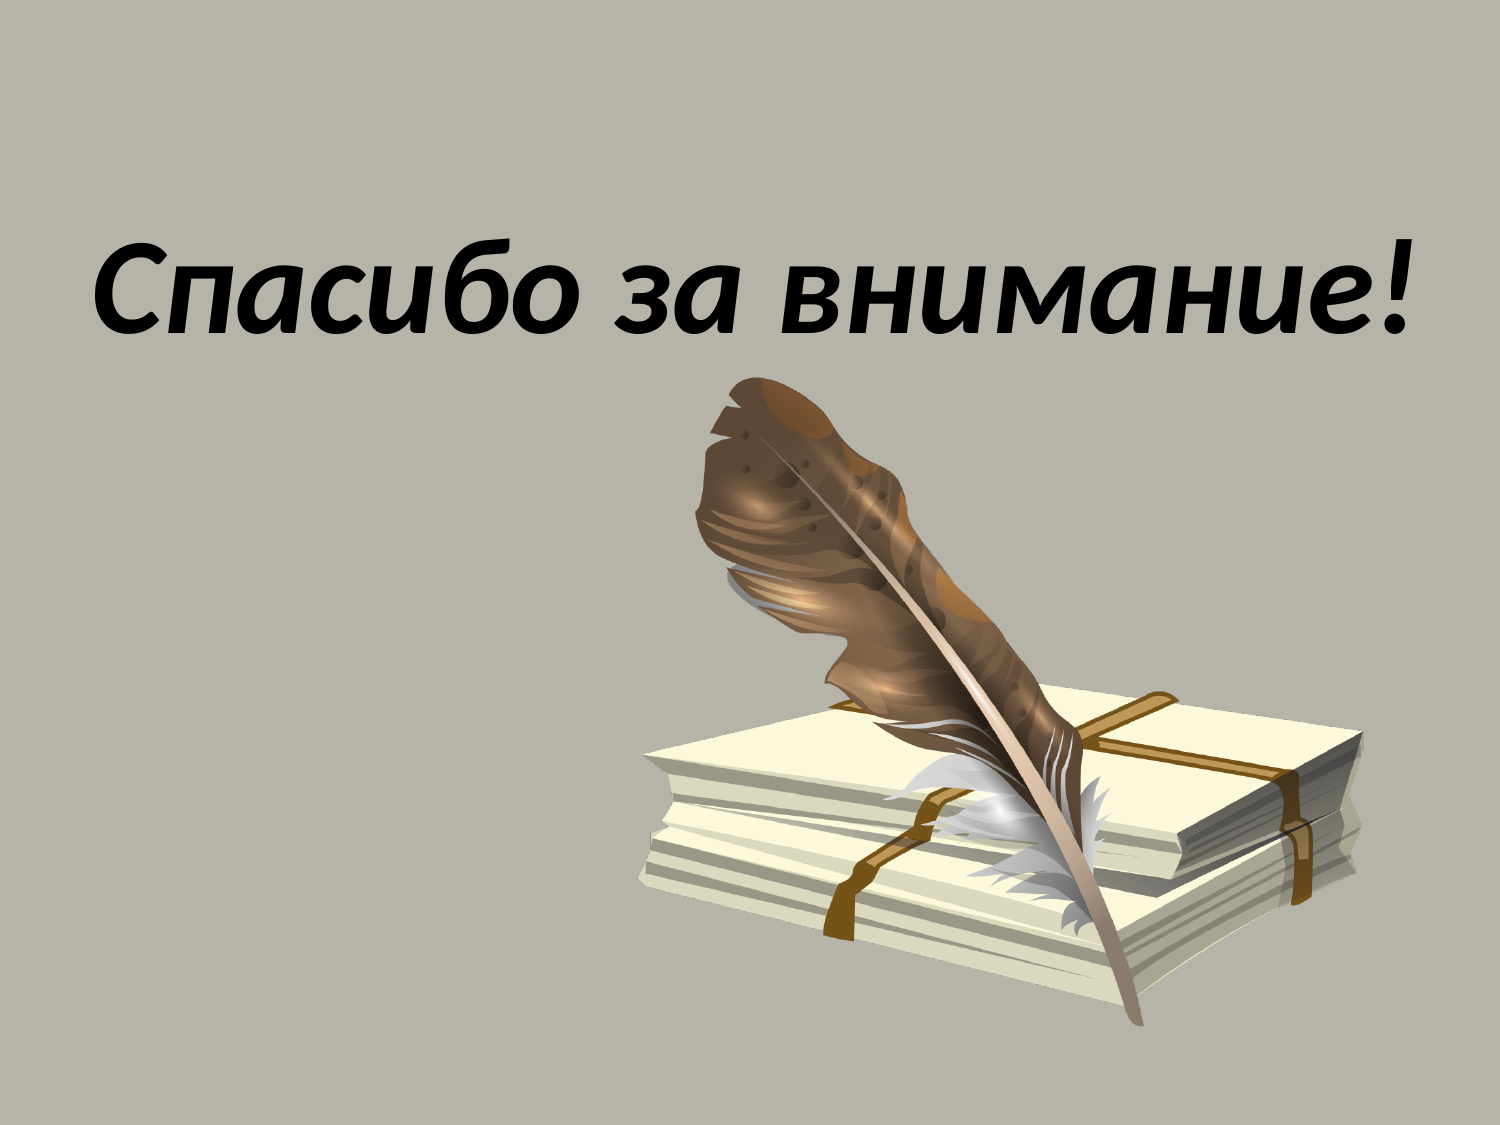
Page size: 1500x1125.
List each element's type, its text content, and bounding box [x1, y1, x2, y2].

title Спасибо за внимание! [41, 184, 1471, 372]
picture [619, 356, 1382, 1048]
